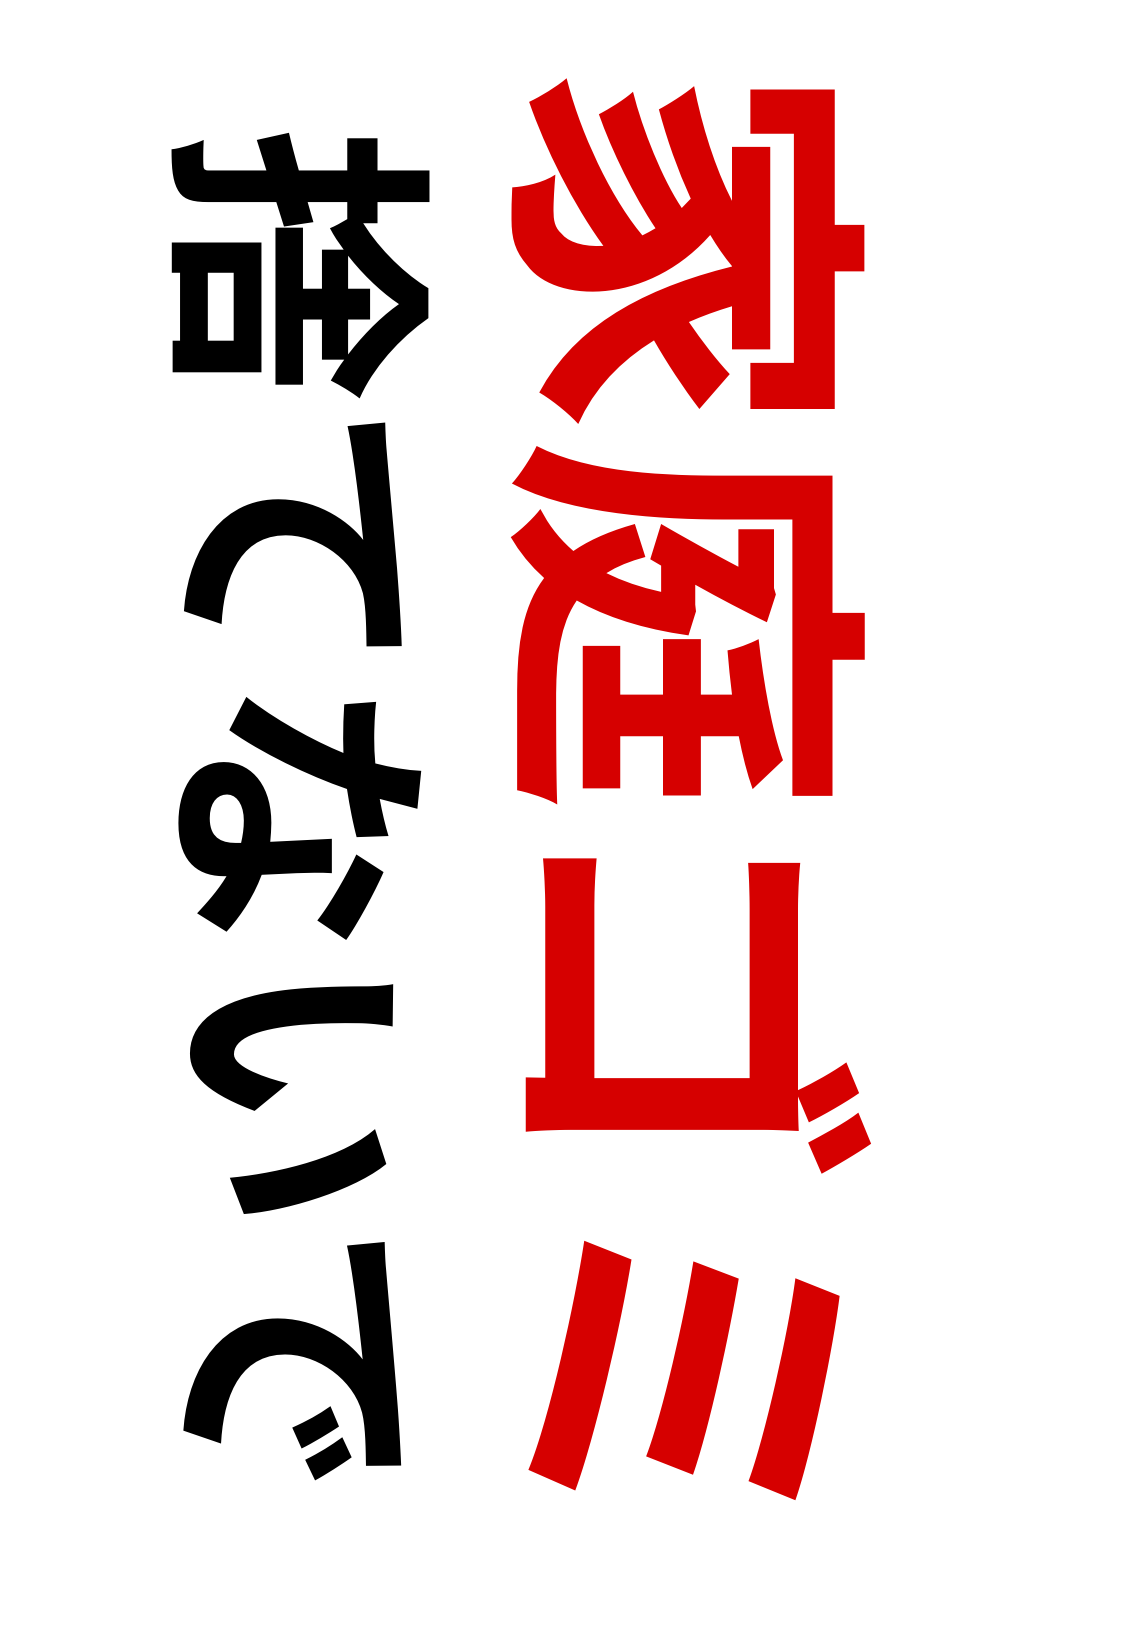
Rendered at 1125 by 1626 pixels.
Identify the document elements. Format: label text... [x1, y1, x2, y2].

text_box 家庭ゴミ 捨てないで [134, 0, 953, 1625]
